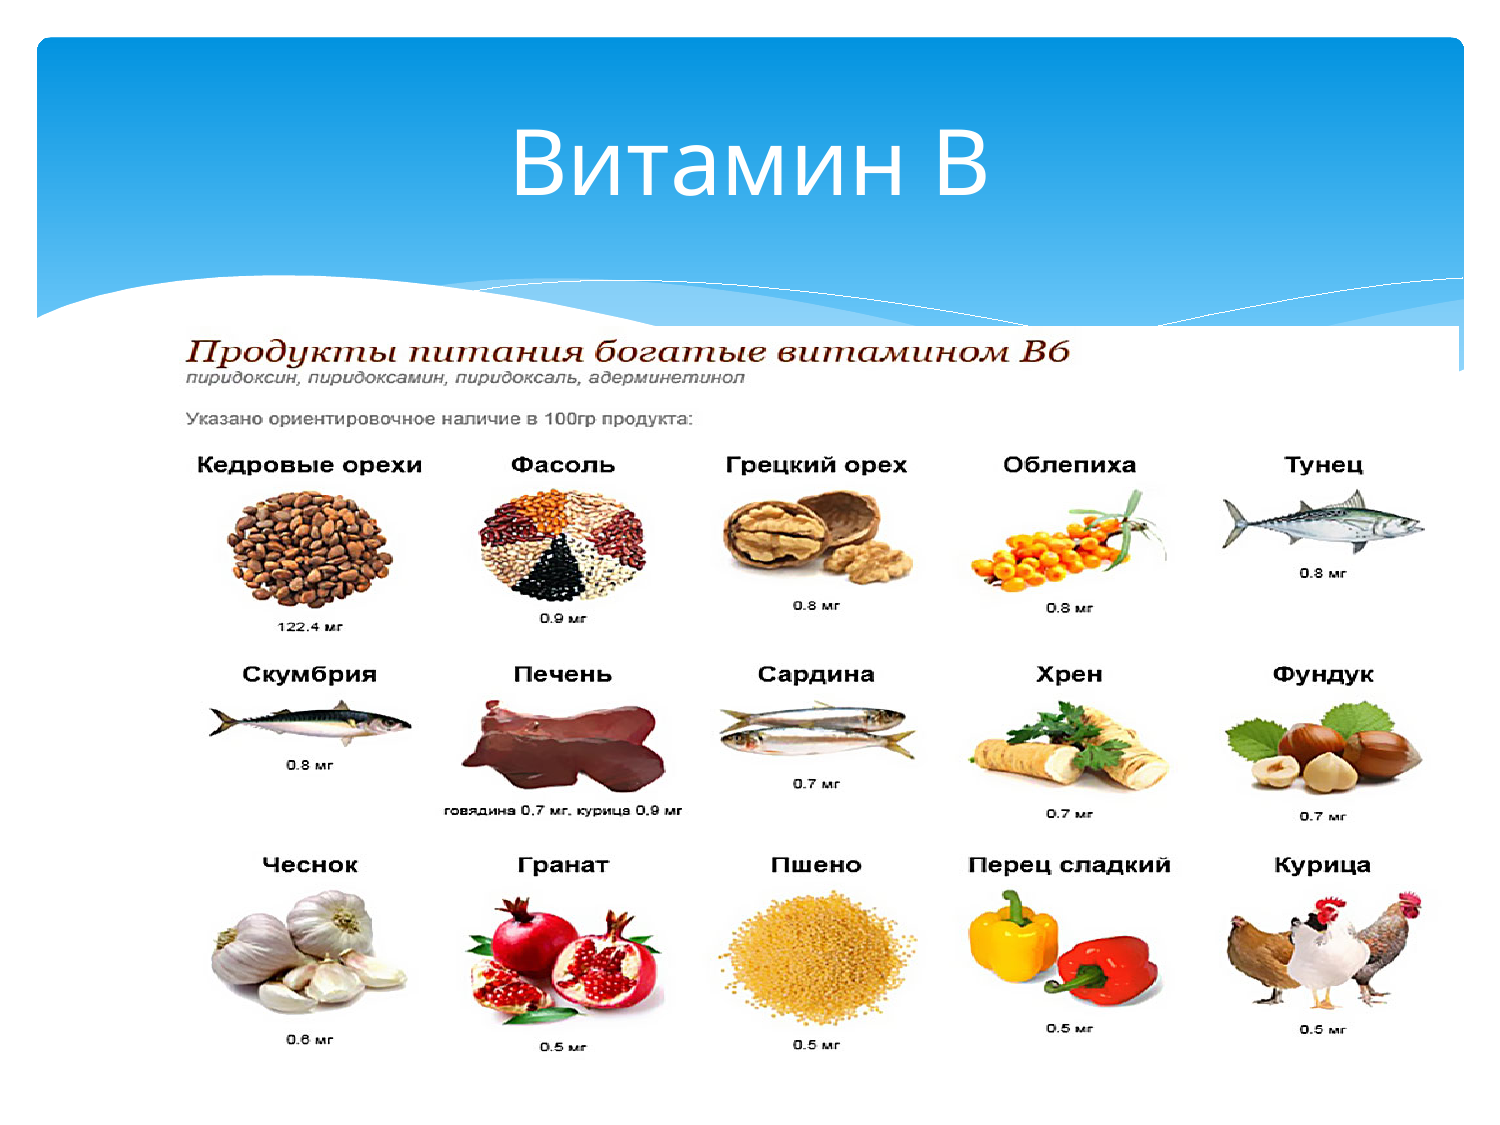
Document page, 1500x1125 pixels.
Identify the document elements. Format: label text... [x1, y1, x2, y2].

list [159, 326, 1459, 1071]
title Витамин В [75, 55, 1425, 261]
